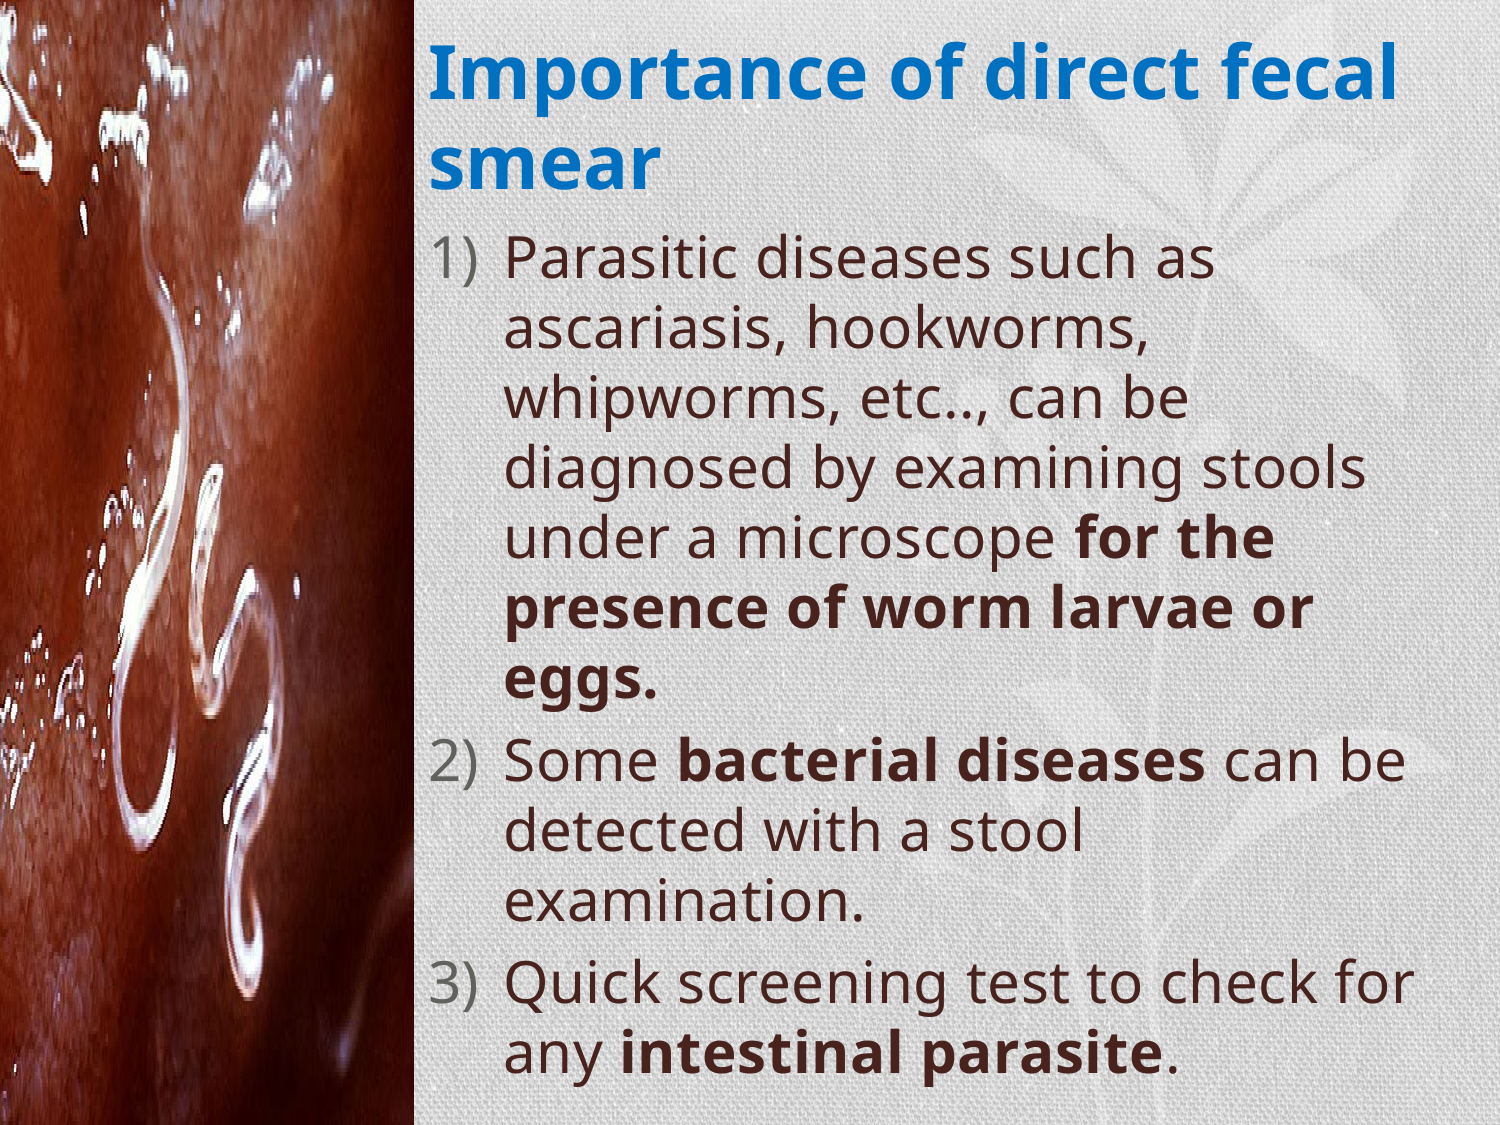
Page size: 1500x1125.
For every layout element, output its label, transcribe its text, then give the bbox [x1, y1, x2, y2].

list Parasitic diseases such as ascariasis, hookworms, whipworms, etc.., can be diagnosed by examining stools under a microscope for the presence of worm larvae or eggs. Some bacterial diseases can be detected with a stool examination. Quick screening test to check for any intestinal parasite. [424, 213, 1455, 1088]
title Importance of direct fecal smear [424, 37, 1500, 213]
picture [0, 0, 414, 1125]
